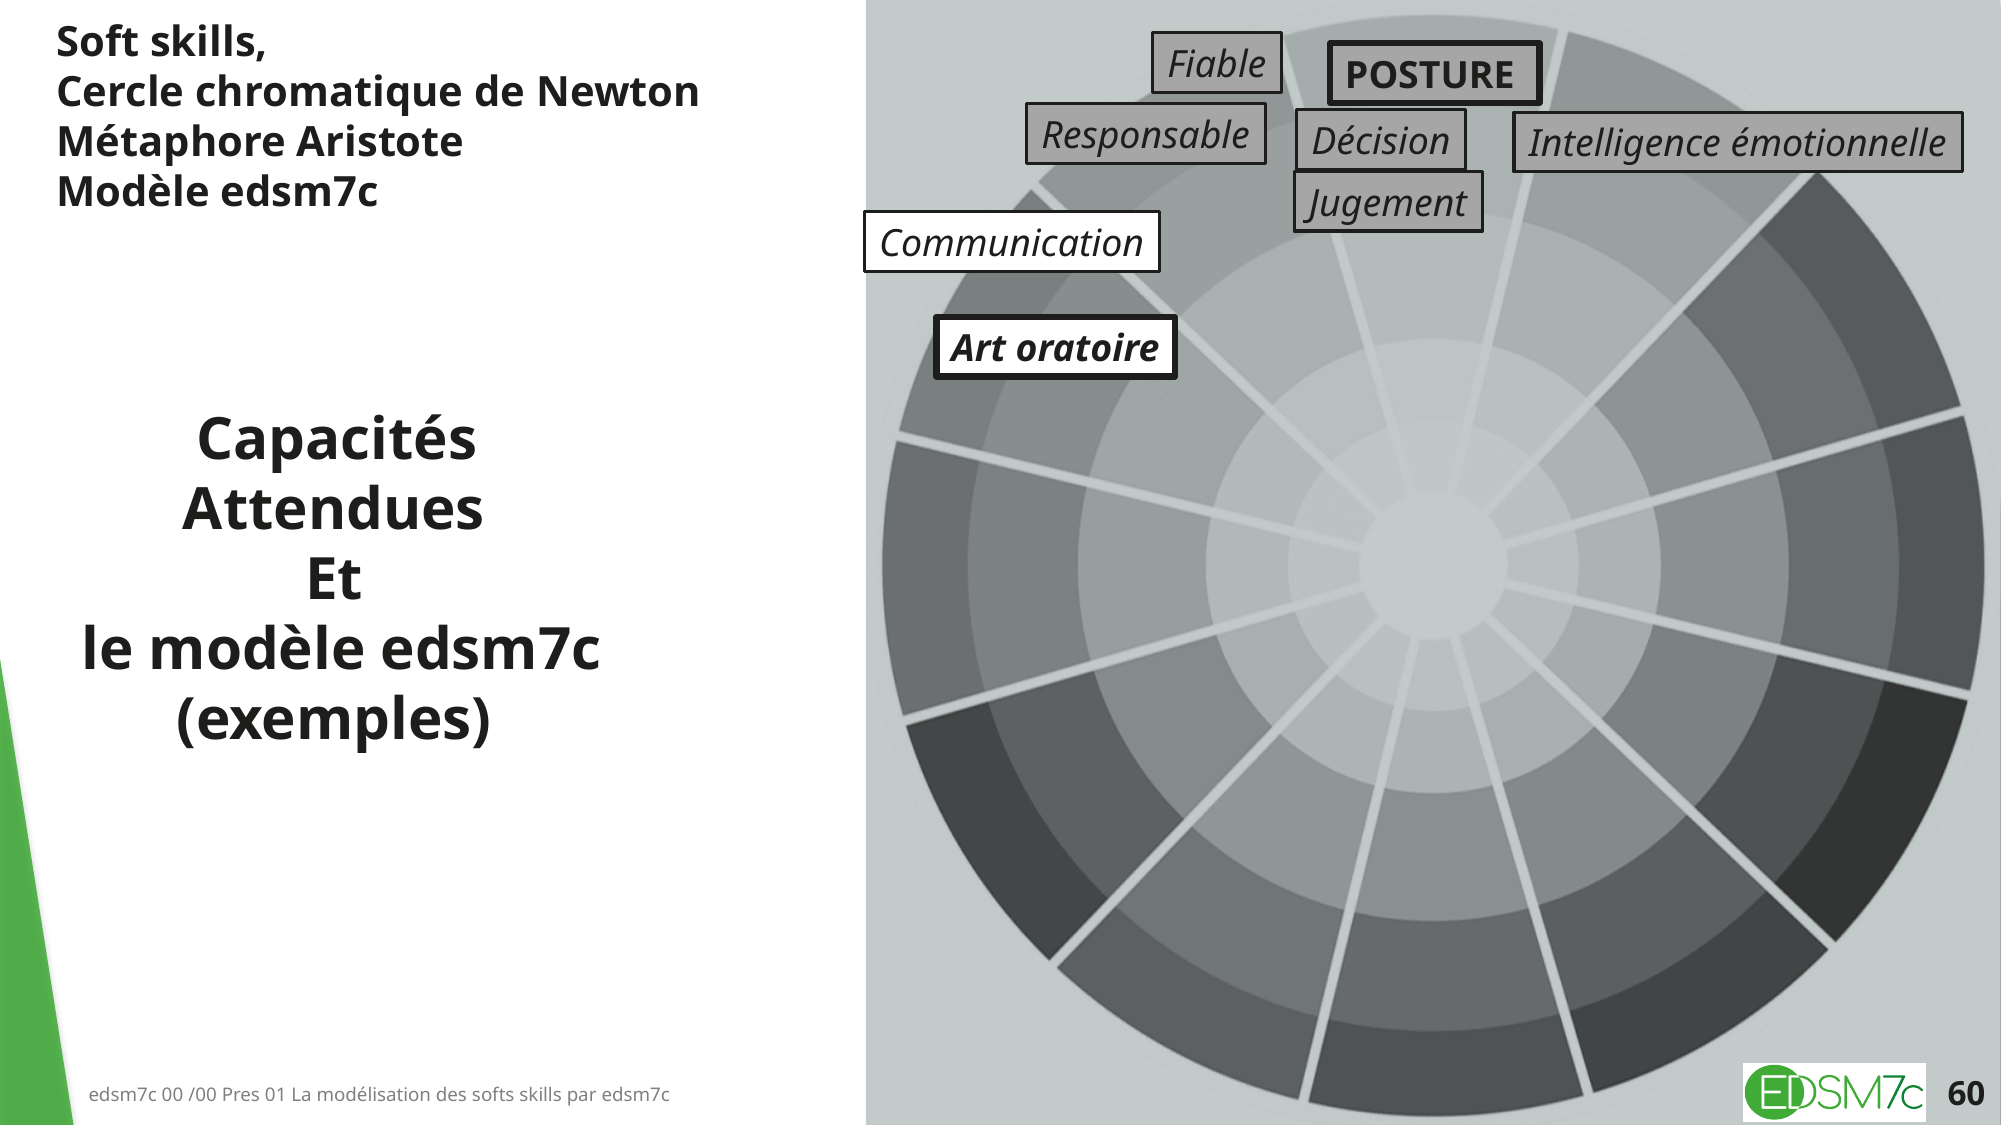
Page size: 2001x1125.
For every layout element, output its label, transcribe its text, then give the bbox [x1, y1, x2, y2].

text_box Capacités Attendues Et le modèle edsm7c (exemples) [66, 394, 617, 759]
picture [865, 0, 2000, 1125]
footer edsm7c 00 /00 Pres 01 La modélisation des softs skills par edsm7c [73, 1065, 858, 1125]
text_box Soft skills, Cercle chromatique de Newton Métaphore Aristote Modèle edsm7c [41, 7, 717, 223]
